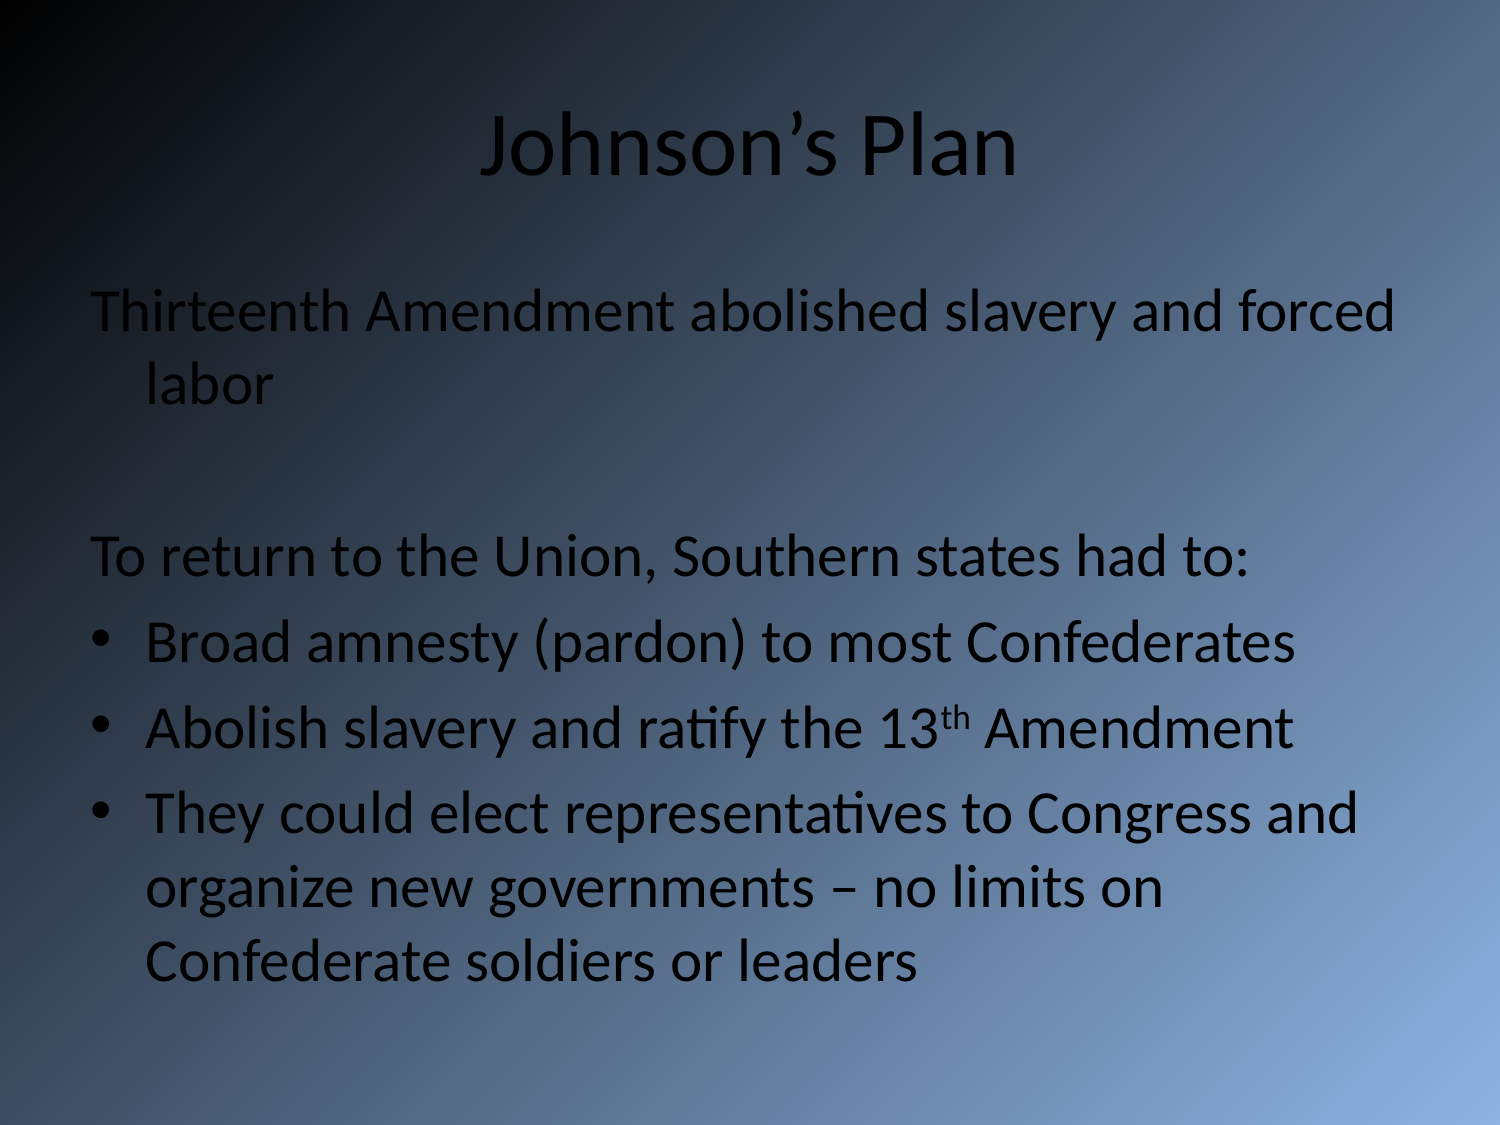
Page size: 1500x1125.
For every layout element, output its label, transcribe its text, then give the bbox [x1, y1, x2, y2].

title Johnson’s Plan [75, 45, 1425, 233]
list Thirteenth Amendment abolished slavery and forced labor To return to the Union, Southern states had to: Broad amnesty (pardon) to most Confederates Abolish slavery and ratify the 13th Amendment They could elect representatives to Congress and organize new governments – no limits on Confederate soldiers or leaders [75, 262, 1425, 1005]
